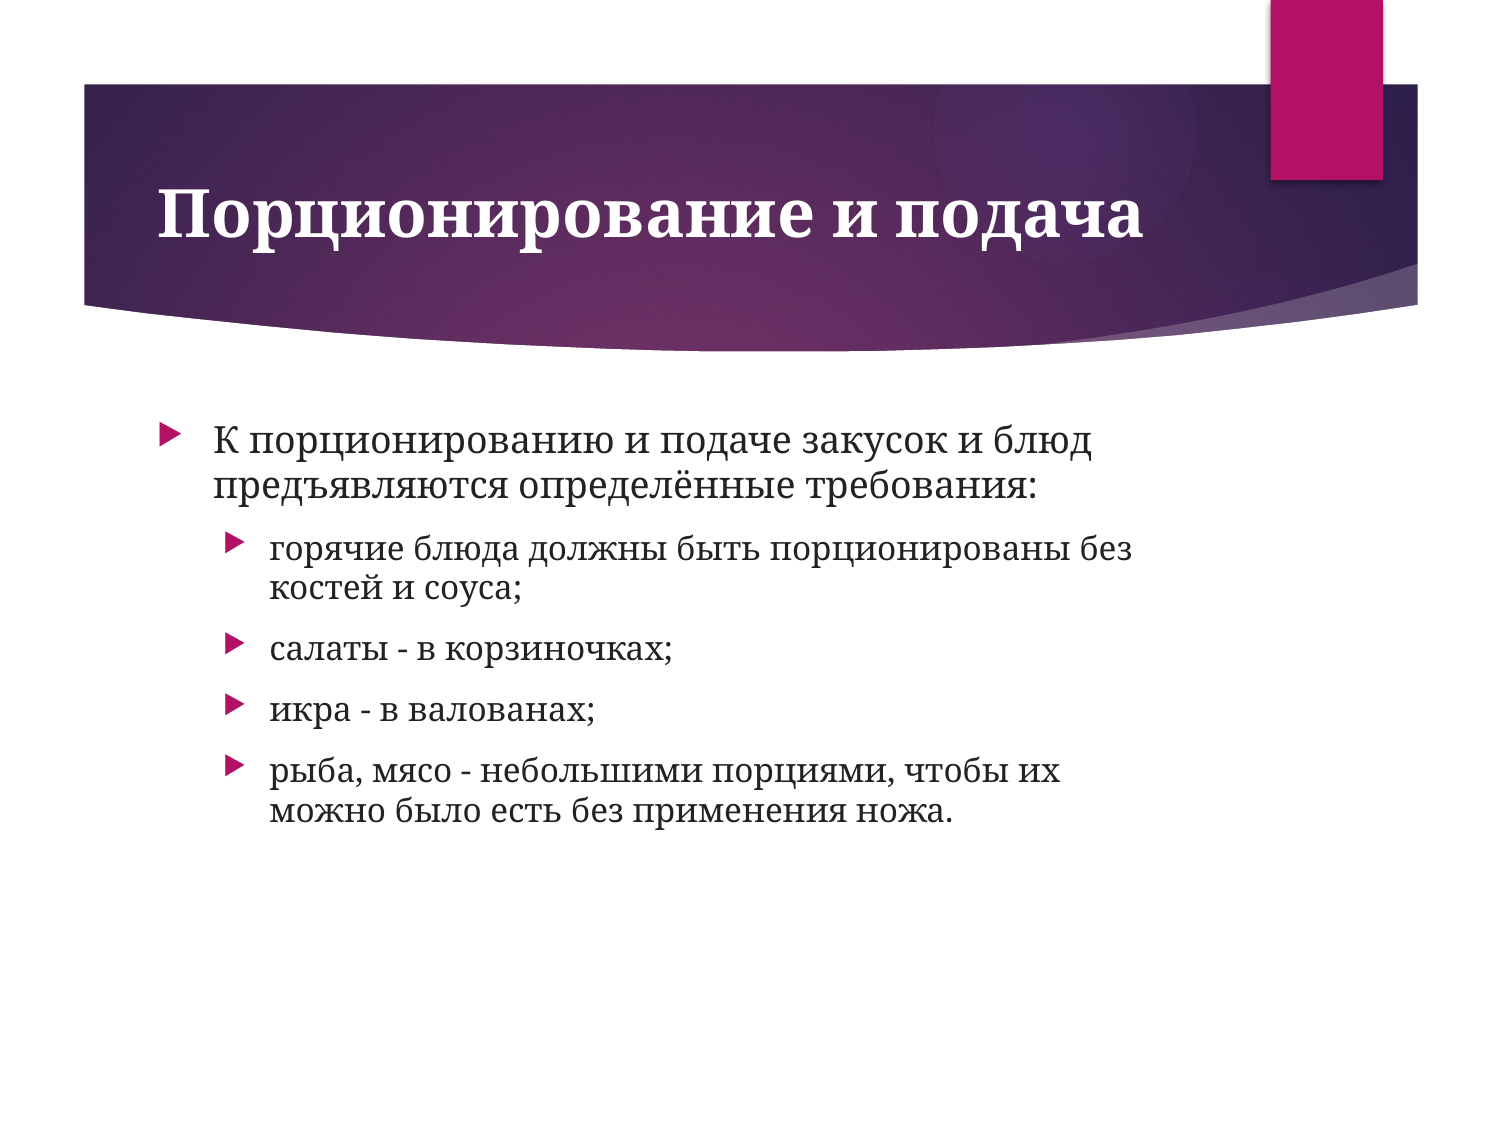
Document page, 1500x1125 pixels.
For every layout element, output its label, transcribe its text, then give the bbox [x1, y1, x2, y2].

title Порционирование и подача [142, 152, 1183, 269]
list К порционированию и подаче закусок и блюд предъявляются определённые требования: горячие блюда должны быть порционированы без костей и соуса; салаты - в корзиночках; икра - в валованах; рыба, мясо - небольшими порциями, чтобы их можно было есть без применения ножа. [141, 408, 1183, 988]
